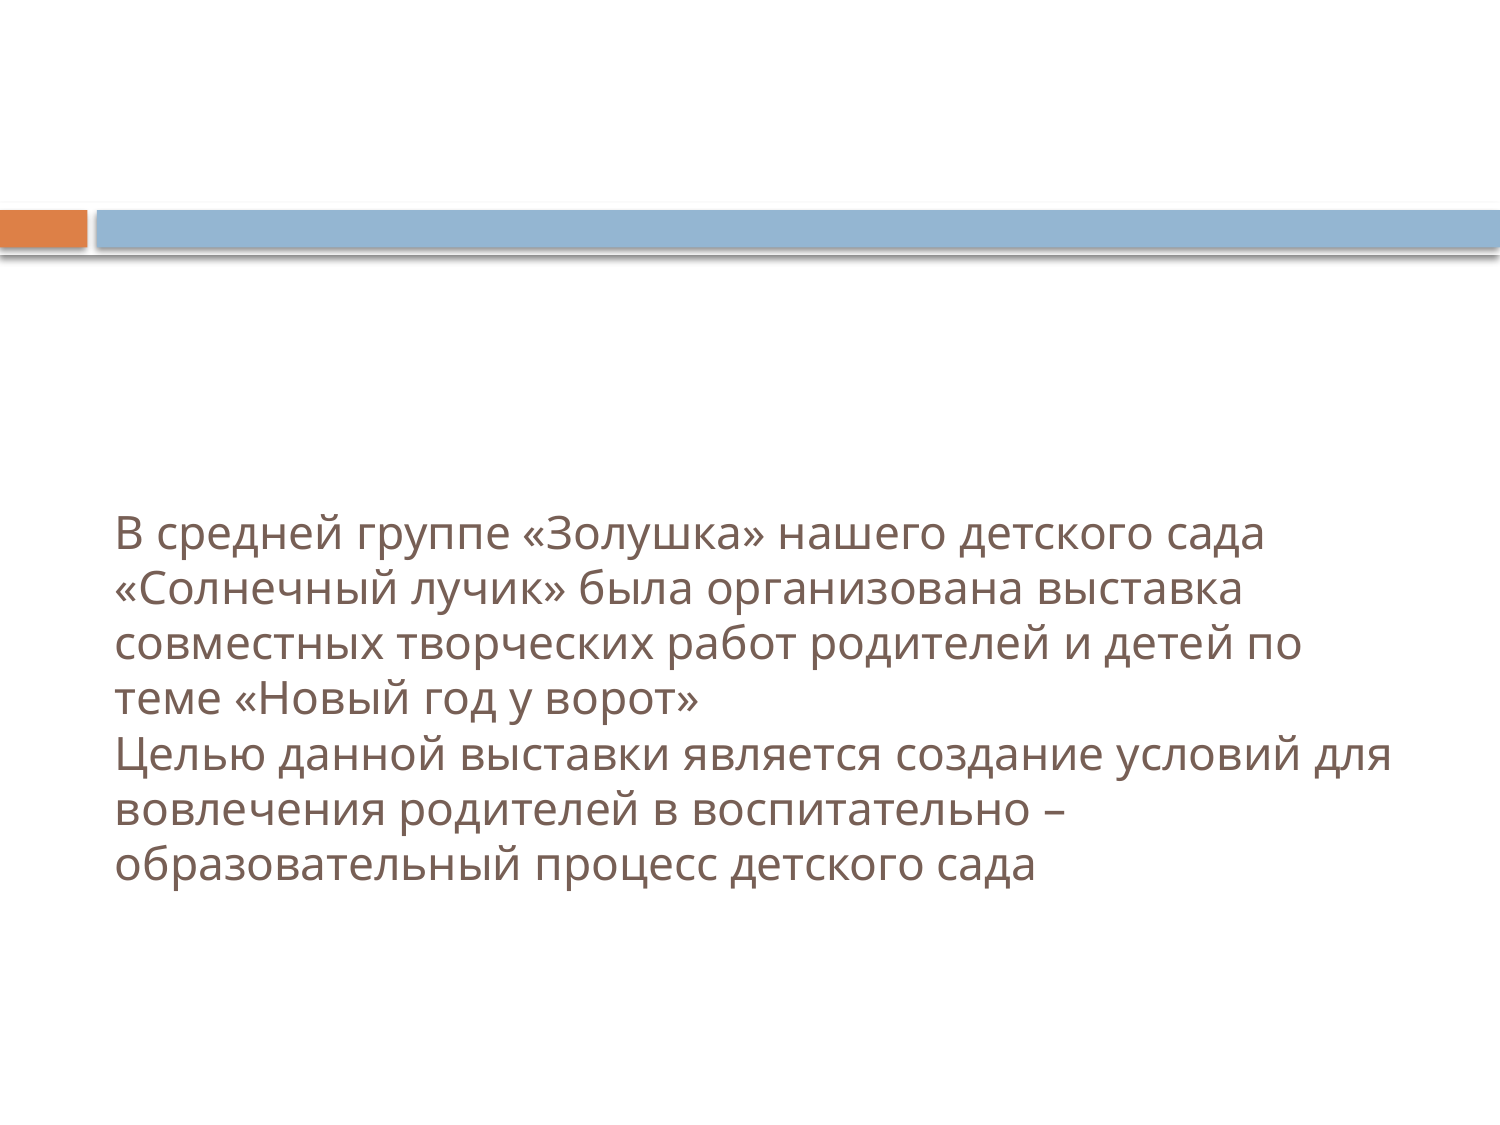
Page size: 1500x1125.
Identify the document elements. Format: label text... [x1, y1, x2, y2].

title В средней группе «Золушка» нашего детского сада «Солнечный лучик» была организована выставка совместных творческих работ родителей и детей по теме «Новый год у ворот» Целью данной выставки является создание условий для вовлечения родителей в воспитательно – образовательный процесс детского сада [99, 492, 1438, 1067]
